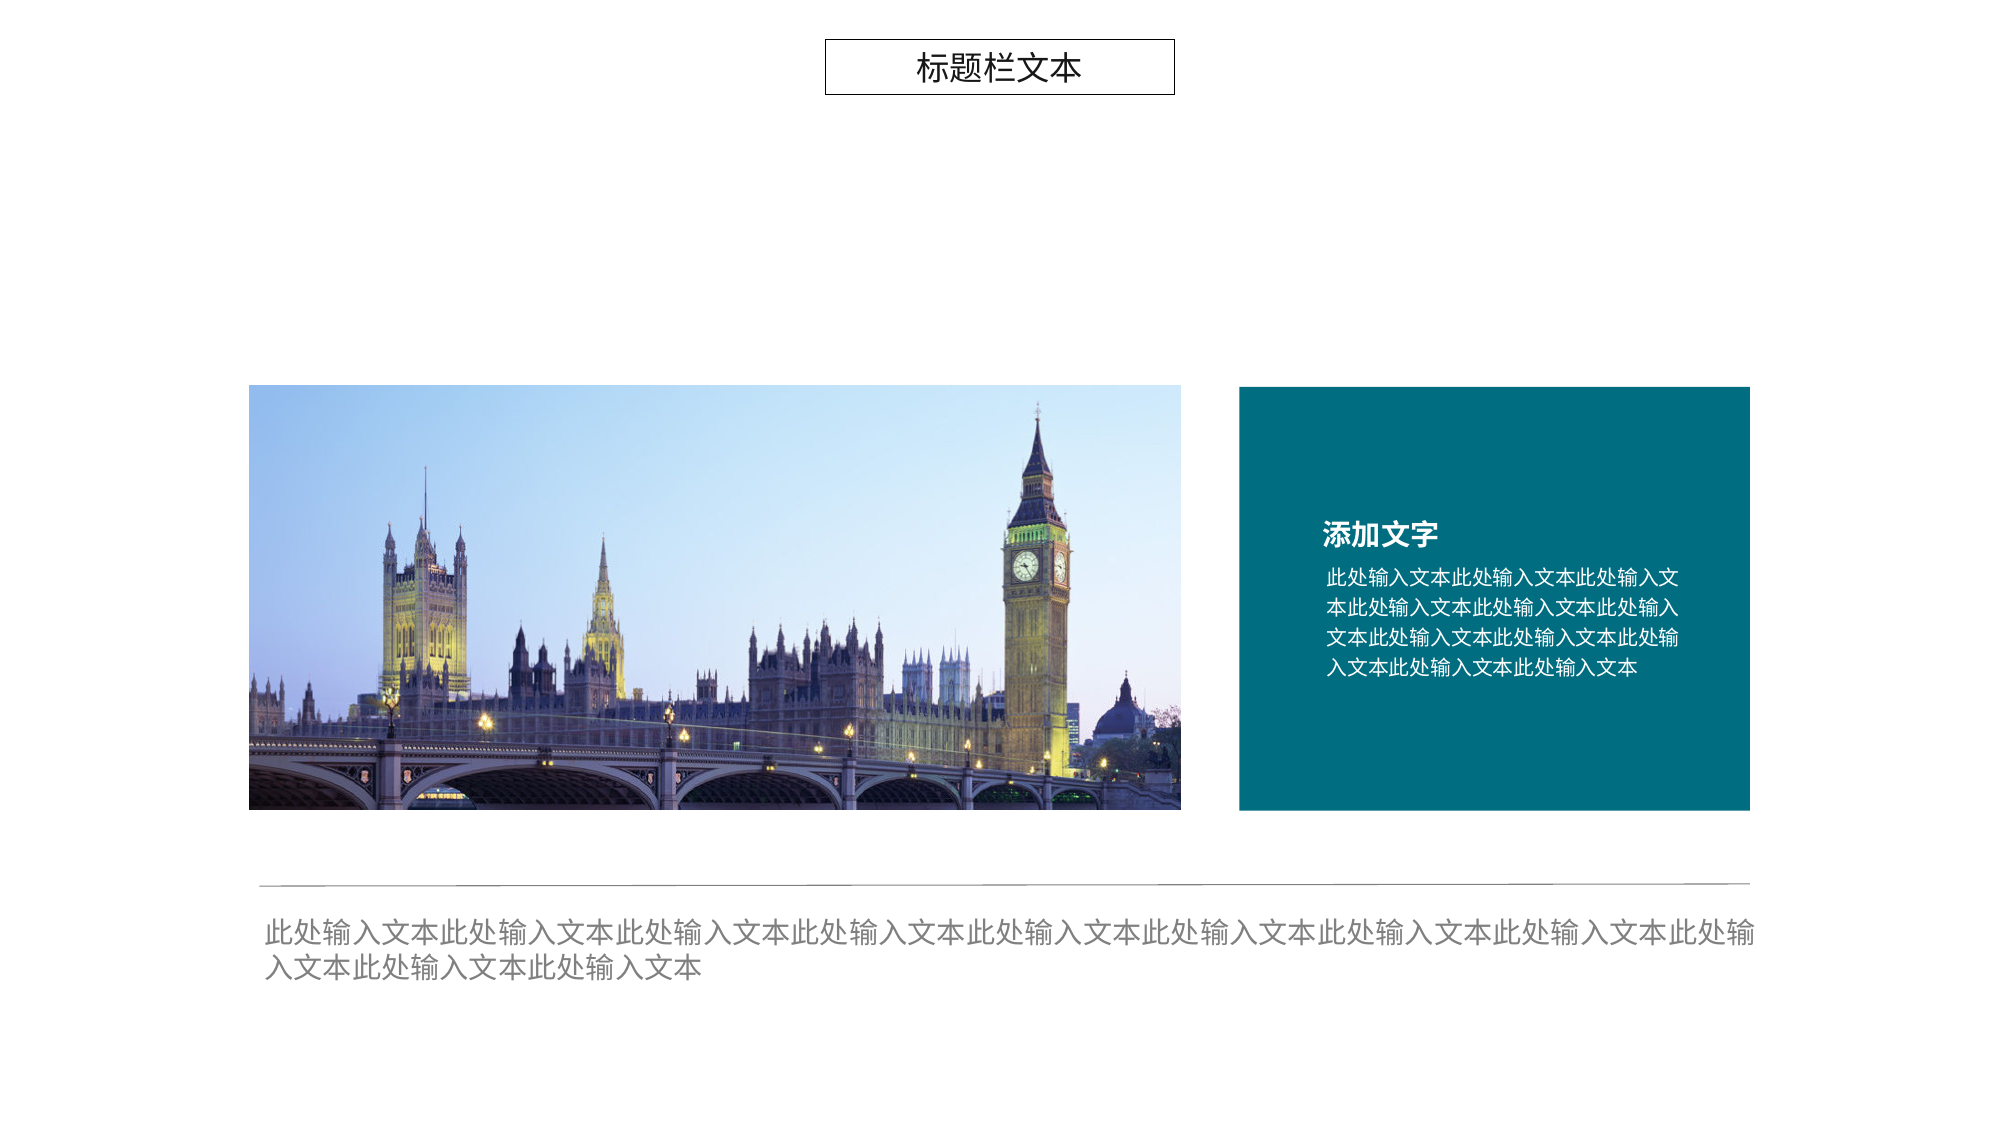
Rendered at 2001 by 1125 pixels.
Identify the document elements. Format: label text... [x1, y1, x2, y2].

text_box [1239, 386, 1750, 811]
text_box 此处输入文本此处输入文本此处输入文本此处输入文本此处输入文本此处输入文本此处输入文本此处输入文本此处输入文本此处输入文本此处输入文本 [1326, 559, 1699, 680]
picture [249, 385, 1181, 810]
text_box 添加文字 [1307, 508, 1561, 559]
text_box 标题栏文本 [825, 39, 1175, 95]
text_box 此处输入文本此处输入文本此处输入文本此处输入文本此处输入文本此处输入文本此处输入文本此处输入文本此处输入文本此处输入文本此处输入文本 [249, 906, 1776, 992]
